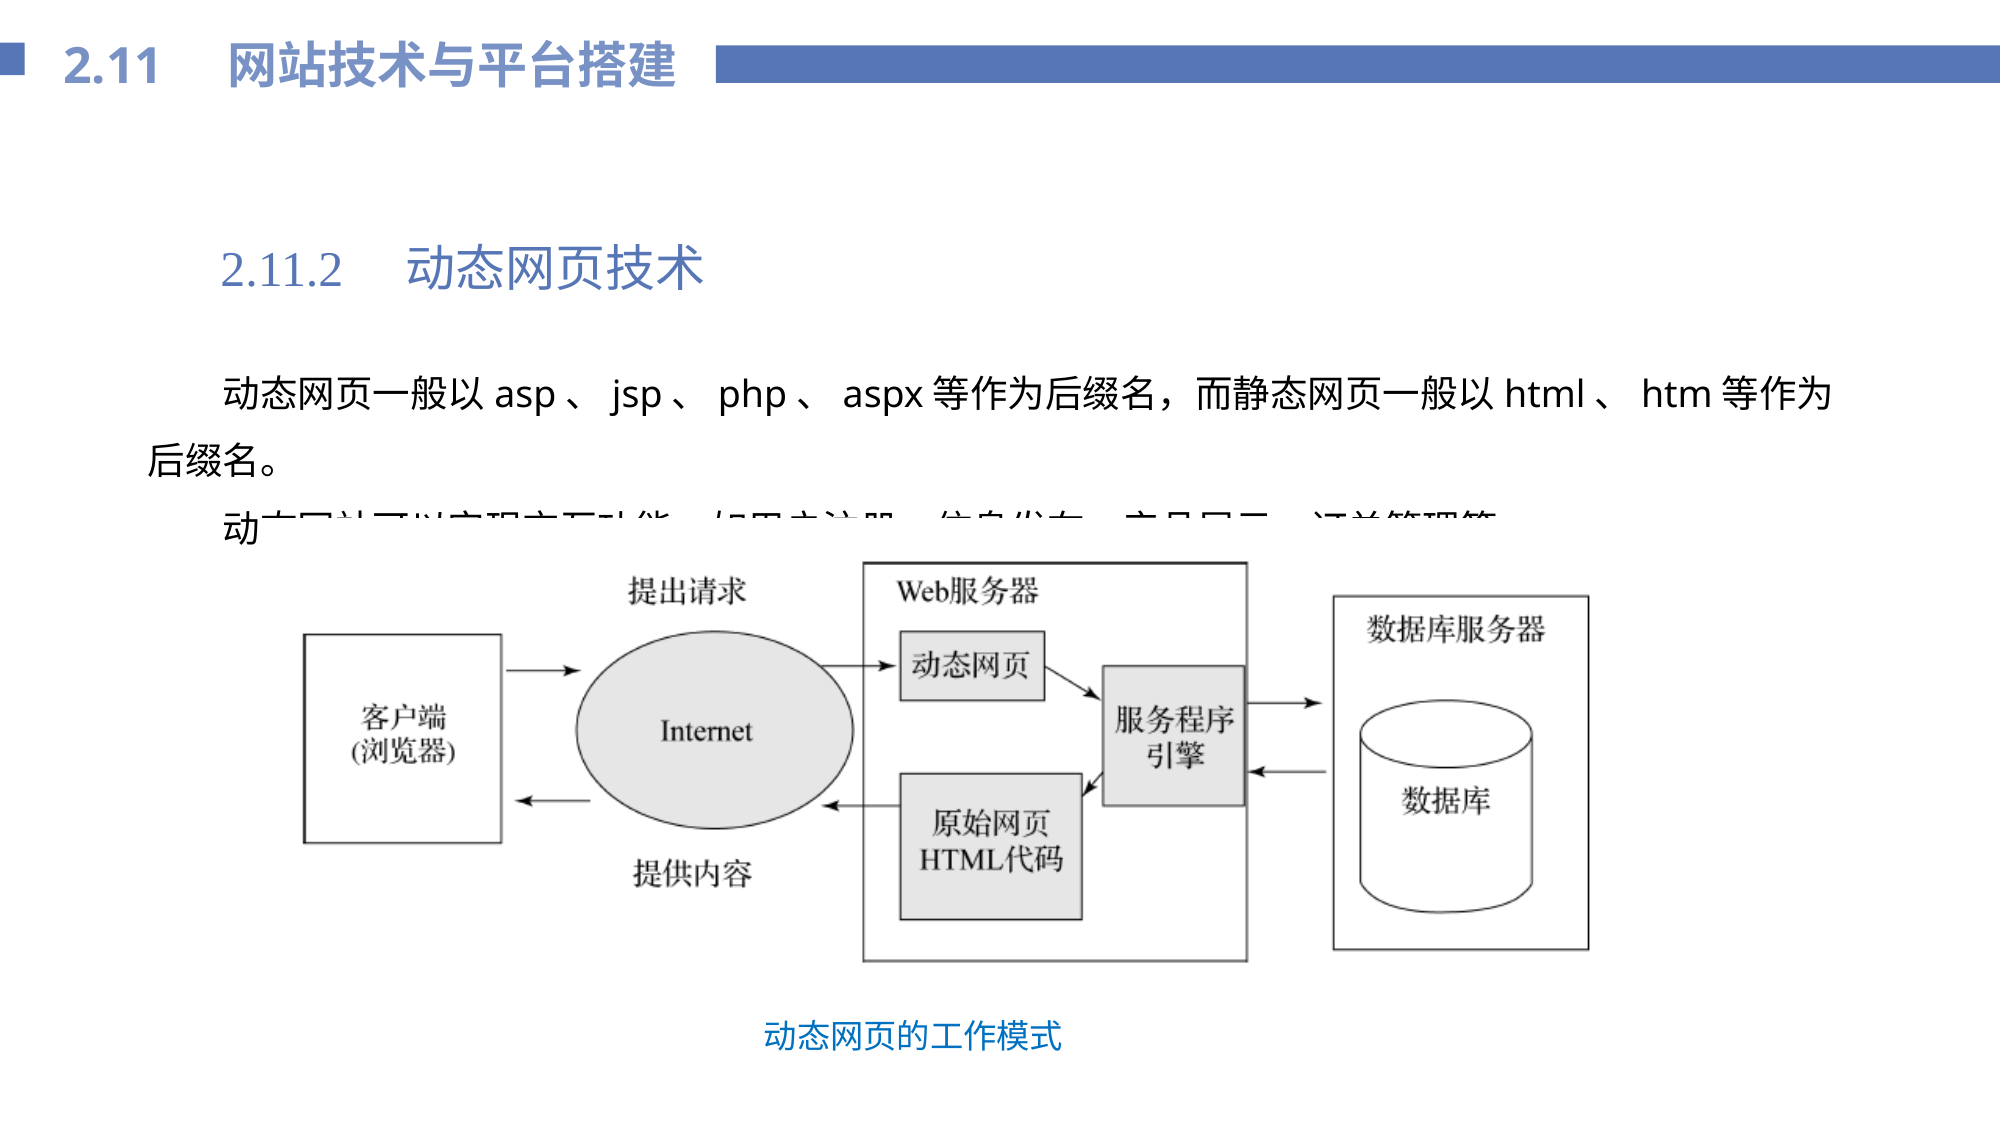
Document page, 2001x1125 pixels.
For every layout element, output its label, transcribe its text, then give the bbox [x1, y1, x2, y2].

picture [260, 518, 1624, 966]
text_box 2.11.2 动态网页技术 [205, 229, 980, 304]
text_box 动态网页一般以asp、jsp、php、aspx等作为后缀名，而静态网页一般以html、htm等作为后缀名。 动态网站可以实现交互功能，如用户注册、信息发布、产品展示、订单管理等。 [147, 347, 1852, 550]
text_box 2.11 网站技术与平台搭建 [63, 33, 678, 94]
text_box [0, 41, 26, 76]
text_box 动态网页的工作模式 [749, 1008, 1182, 1063]
text_box [715, 44, 2000, 84]
